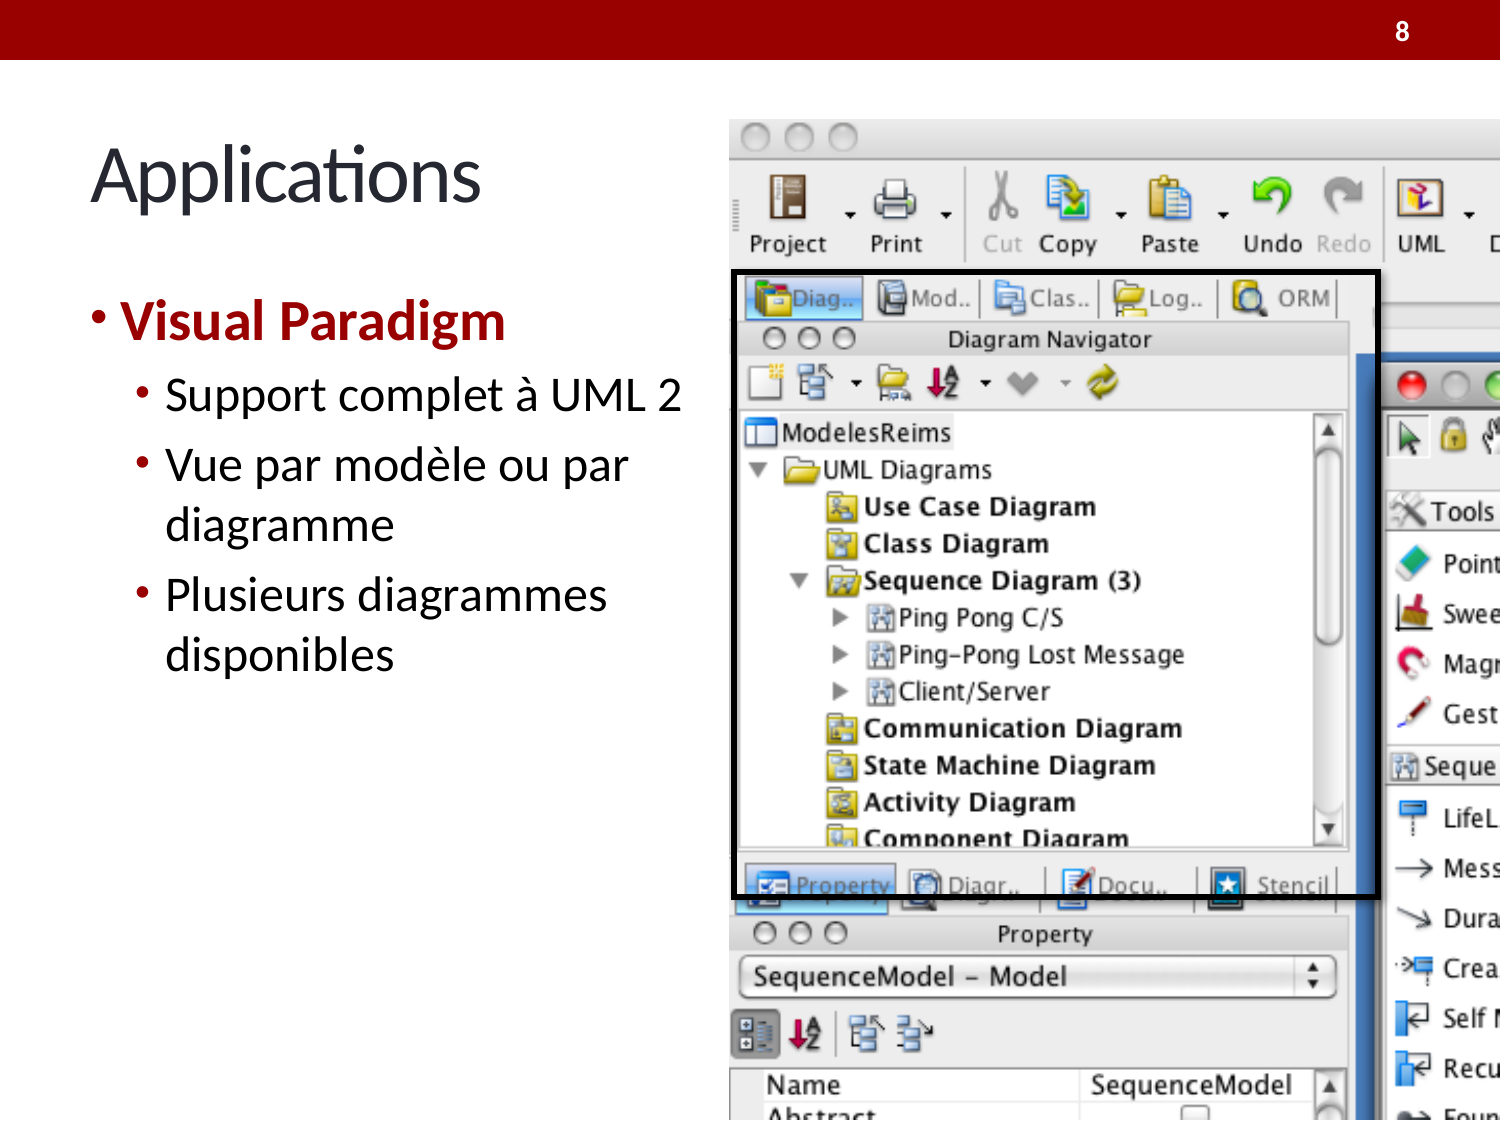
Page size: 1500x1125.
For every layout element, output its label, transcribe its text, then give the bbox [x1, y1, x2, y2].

title Applications [75, 87, 1425, 250]
slide_number 8 [1250, 3, 1425, 57]
list Visual Paradigm Support complet à UML 2 Vue par modèle ou par diagramme Plusieurs diagrammes disponibles [75, 274, 726, 1049]
picture [728, 119, 1500, 1120]
